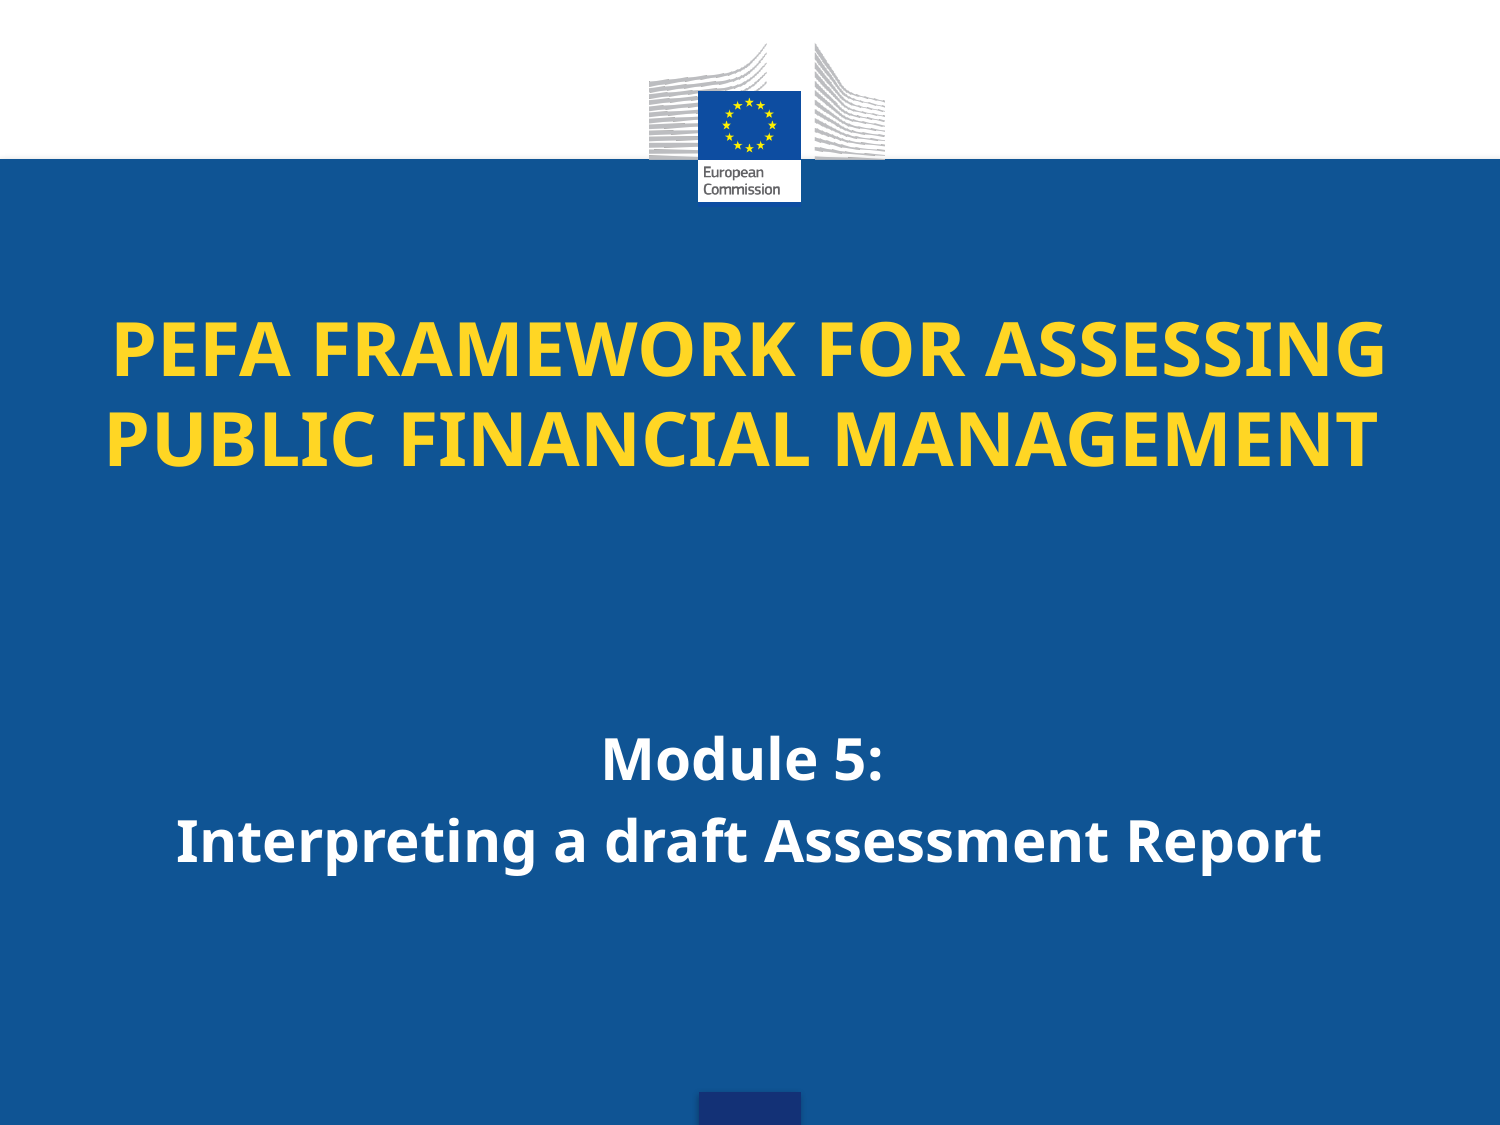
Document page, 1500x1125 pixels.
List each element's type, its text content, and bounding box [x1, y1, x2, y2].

subtitle Module 5: Interpreting a draft Assessment Report [0, 633, 1500, 905]
title PEFA FRAMEWORK FOR ASSESSING PUBLIC FINANCIAL MANAGEMENT [0, 231, 1500, 551]
